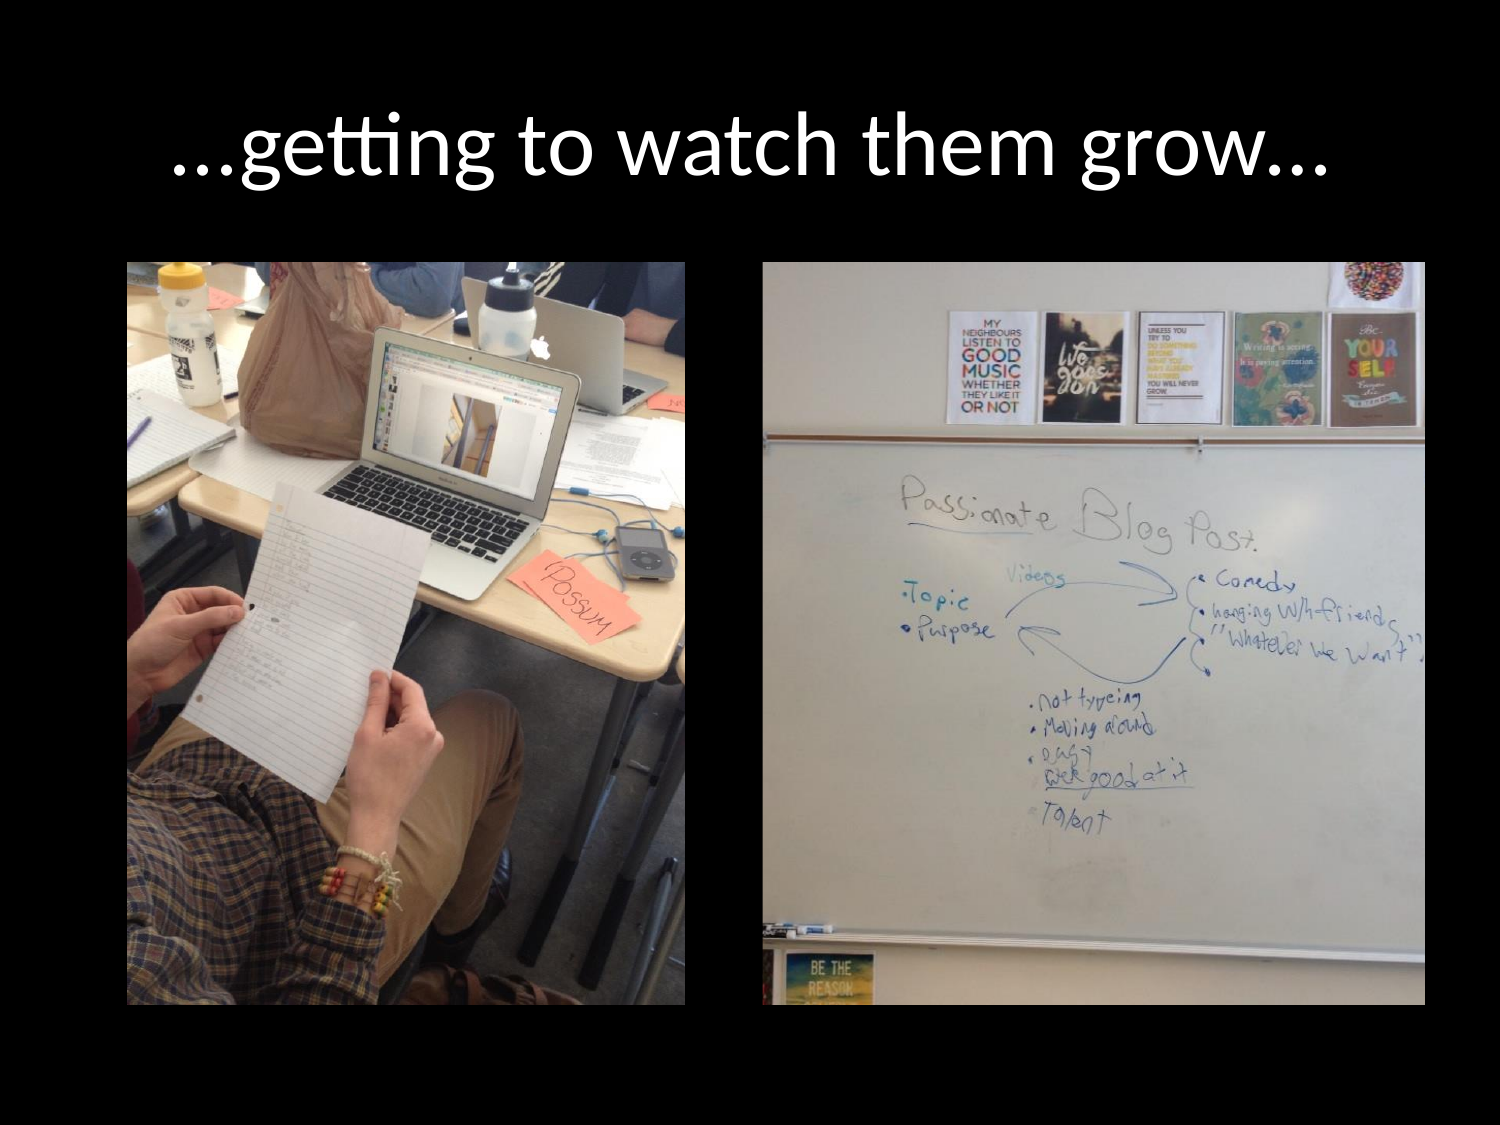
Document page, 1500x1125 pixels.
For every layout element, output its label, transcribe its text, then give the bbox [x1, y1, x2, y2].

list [762, 262, 1426, 1006]
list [74, 262, 738, 1006]
title ...getting to watch them grow… [75, 45, 1425, 233]
